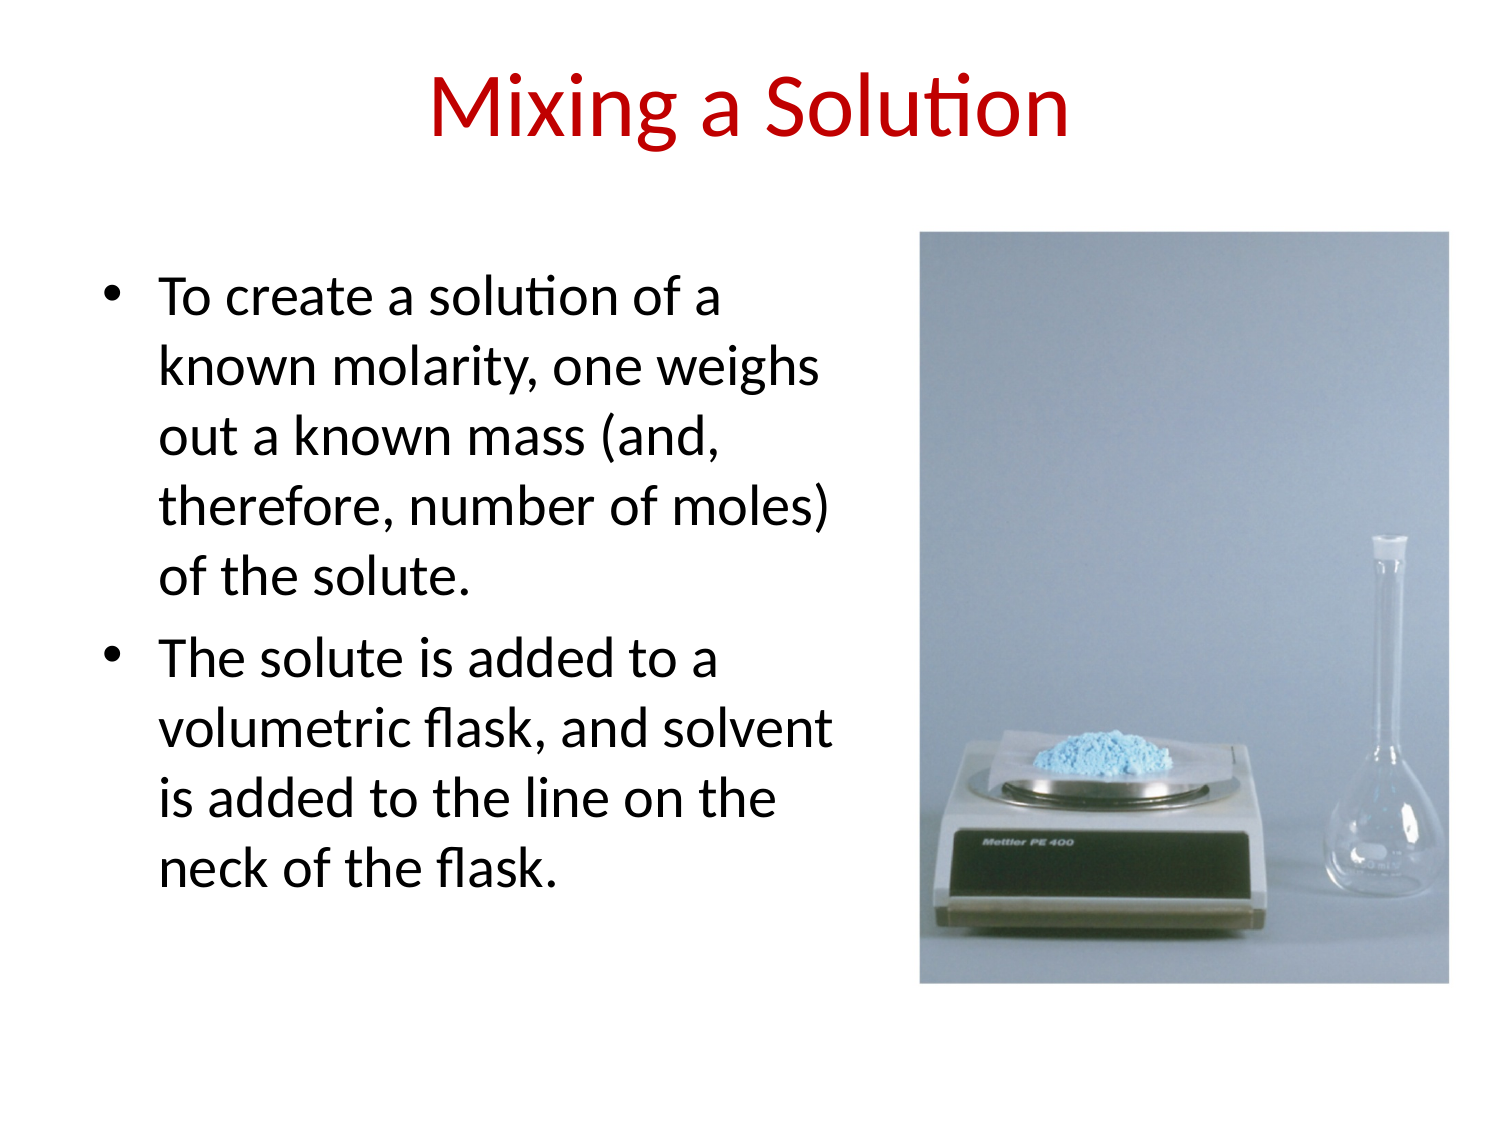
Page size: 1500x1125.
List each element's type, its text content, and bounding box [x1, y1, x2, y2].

text_box To create a solution of a known molarity, one weighs out a known mass (and, therefore, number of moles) of the solute. The solute is added to a volumetric flask, and solvent is added to the line on the neck of the flask. [87, 249, 875, 1000]
picture [912, 224, 1456, 988]
text_box Mixing a Solution [112, 37, 1388, 225]
